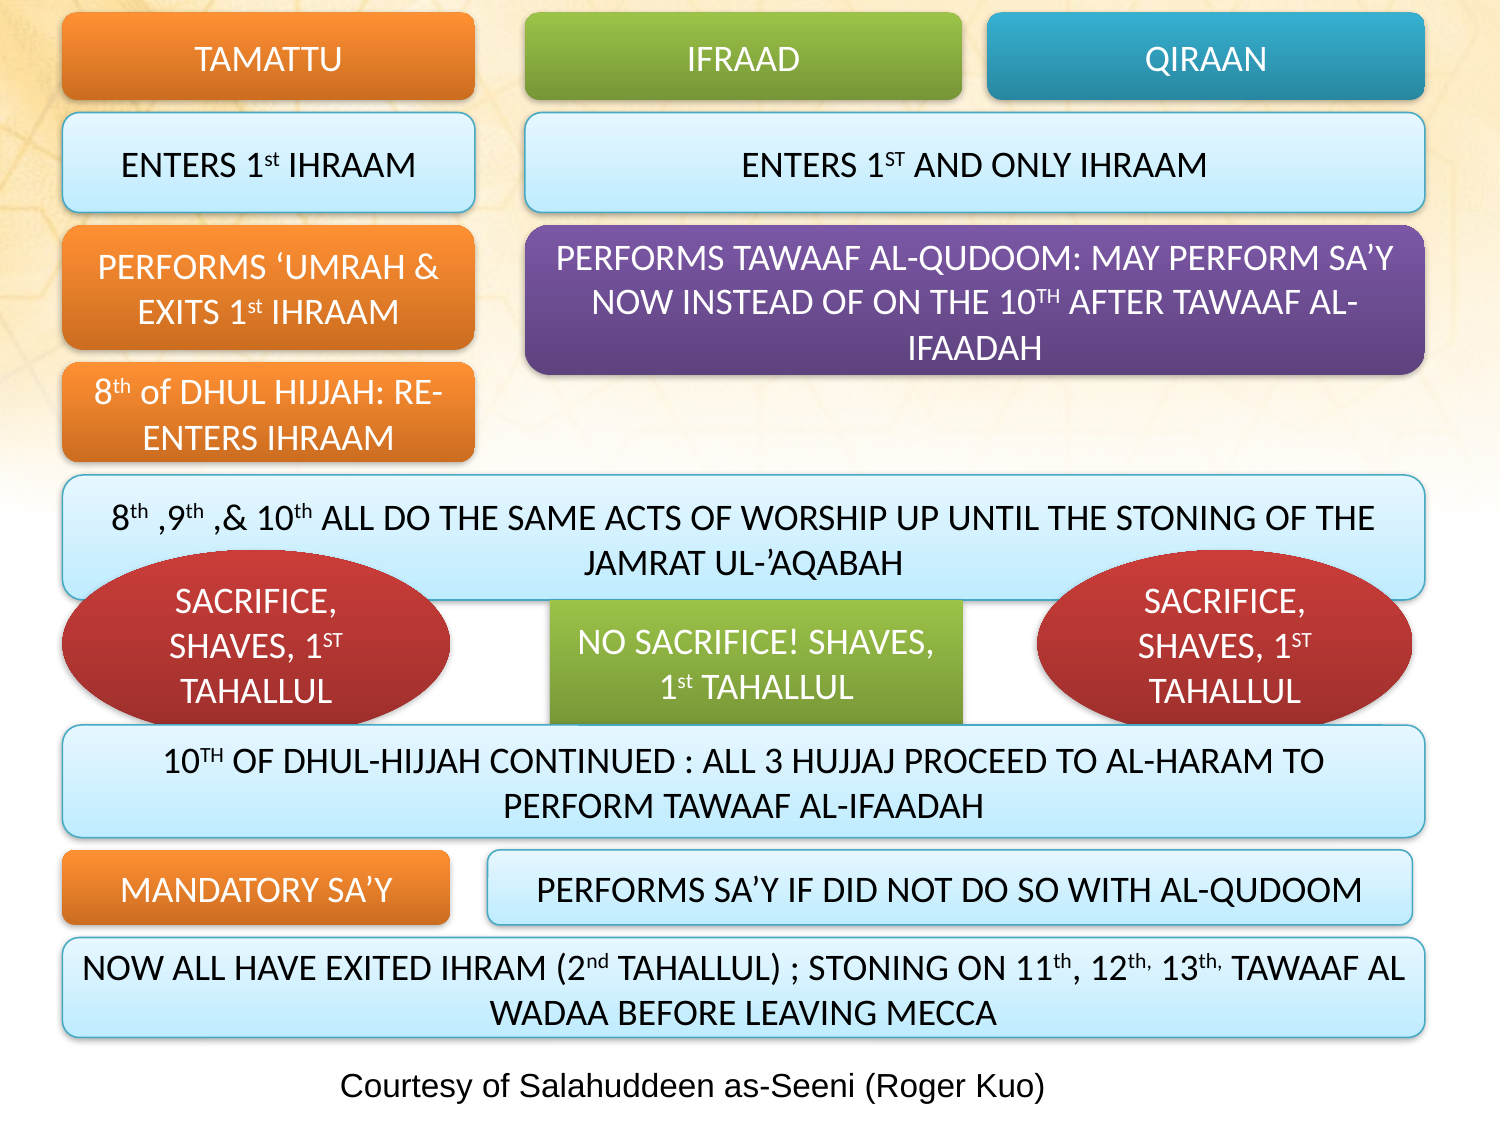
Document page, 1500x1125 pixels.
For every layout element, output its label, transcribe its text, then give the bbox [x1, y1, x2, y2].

text_box ENTERS 1ST AND ONLY IHRAAM [524, 111, 1426, 214]
text_box PERFORMS SA’Y IF DID NOT DO SO WITH AL-QUDOOM [486, 849, 1414, 926]
text_box TAMATTU [62, 12, 475, 100]
text_box SACRIFICE, SHAVES, 1ST TAHALLUL [62, 549, 450, 722]
text_box NOW ALL HAVE EXITED IHRAM (2nd TAHALLUL) ; STONING ON 11th, 12th, 13th, TAWAAF AL WADAA BEFORE LEAVING MECCA [61, 936, 1426, 1039]
text_box SACRIFICE, SHAVES, 1ST TAHALLUL [1037, 549, 1413, 722]
text_box PERFORMS ‘UMRAH & EXITS 1st IHRAAM [62, 224, 475, 351]
text_box PERFORMS TAWAAF AL-QUDOOM: MAY PERFORM SA’Y NOW INSTEAD OF ON THE 10TH AFTER TAWAAF AL-IFAADAH [524, 224, 1425, 375]
text_box IFRAAD [524, 12, 963, 100]
text_box 8th of DHUL HIJJAH: RE-ENTERS IHRAAM [62, 362, 475, 463]
text_box ENTERS 1st IHRAAM [61, 111, 476, 214]
text_box QIRAAN [987, 12, 1425, 100]
picture [0, 0, 1500, 514]
text_box NO SACRIFICE! SHAVES, 1st TAHALLUL [549, 600, 963, 722]
text_box Courtesy of Salahuddeen as-Seeni (Roger Kuo) [324, 1056, 1113, 1112]
text_box 8th ,9th ,& 10th ALL DO THE SAME ACTS OF WORSHIP UP UNTIL THE STONING OF THE JAMRAT UL-’AQABAH [61, 474, 1426, 601]
text_box MANDATORY SA’Y [62, 849, 450, 925]
text_box 10TH OF DHUL-HIJJAH CONTINUED : ALL 3 HUJJAJ PROCEED TO AL-HARAM TO PERFORM TAWAAF AL-IFAADAH [61, 724, 1426, 839]
